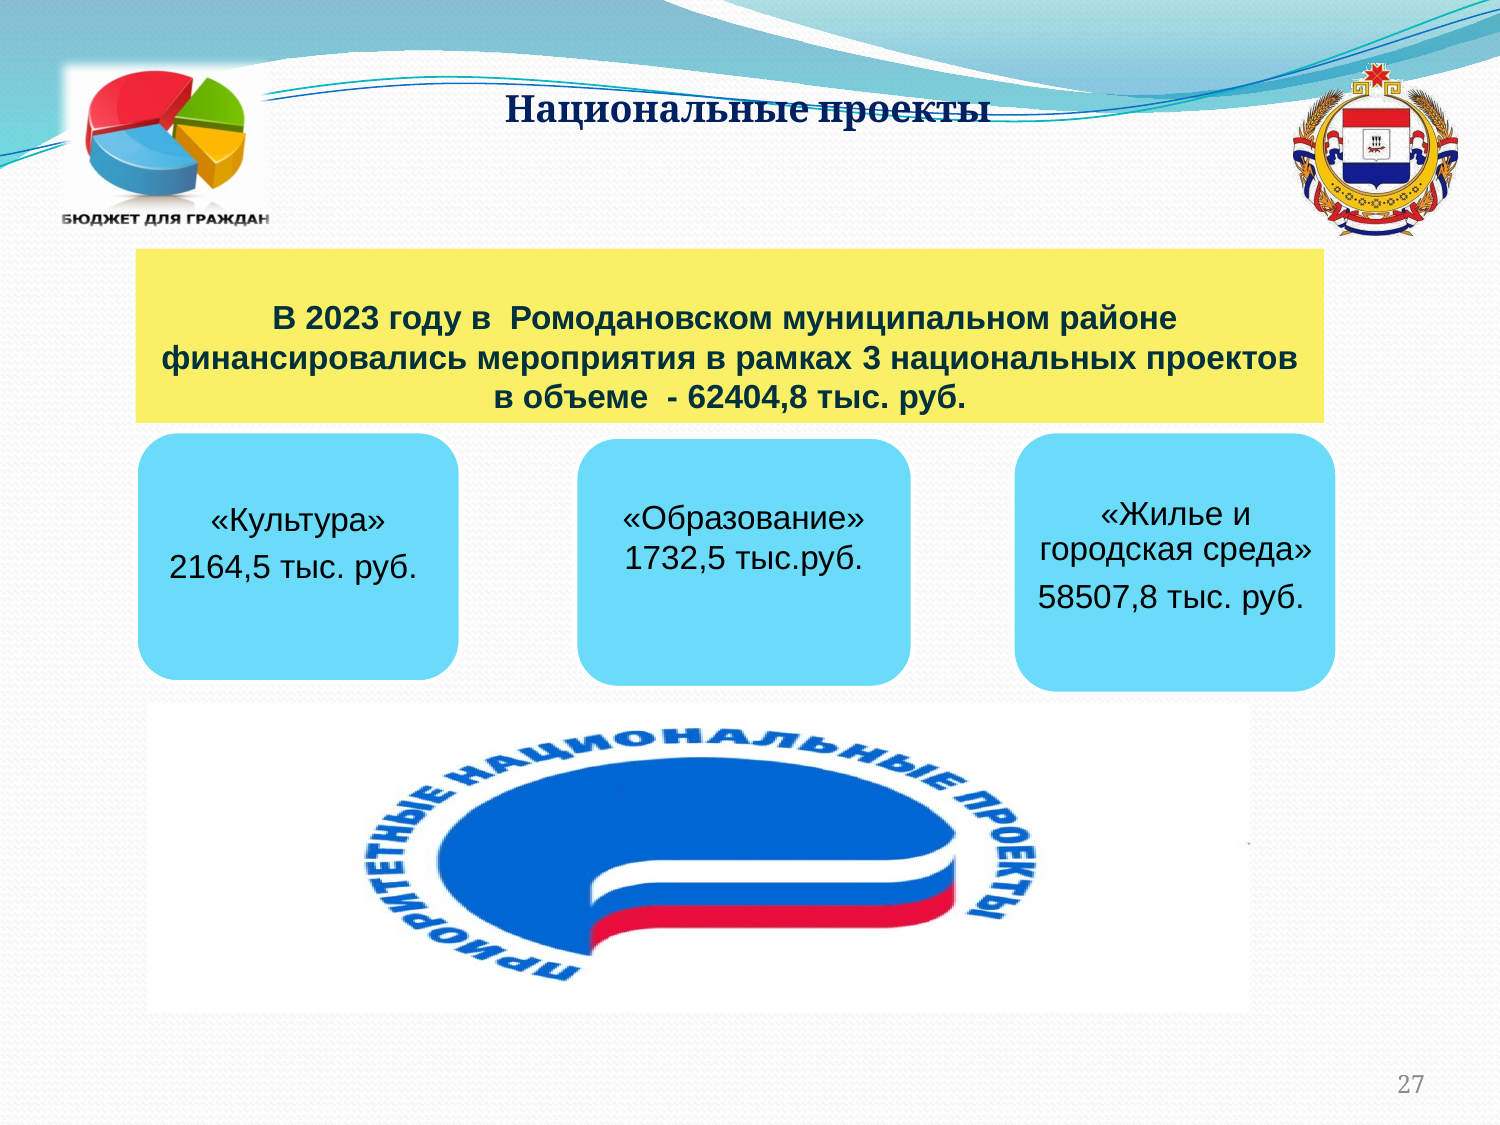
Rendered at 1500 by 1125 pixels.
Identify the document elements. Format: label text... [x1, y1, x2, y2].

text_box Национальные проекты [286, 78, 1284, 138]
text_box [1012, 430, 1338, 695]
picture [1293, 62, 1458, 237]
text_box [135, 430, 462, 683]
text_box «Образование» 1732,5 тыс.руб. [573, 434, 915, 690]
text_box В 2023 году в Ромодановском муниципальном районе финансировались мероприятия в рамках 3 национальных проектов в объеме - 62404,8 тыс. руб. [135, 248, 1325, 423]
slide_number 27 [1299, 1042, 1425, 1103]
picture [52, 54, 278, 237]
picture [147, 704, 1251, 1012]
